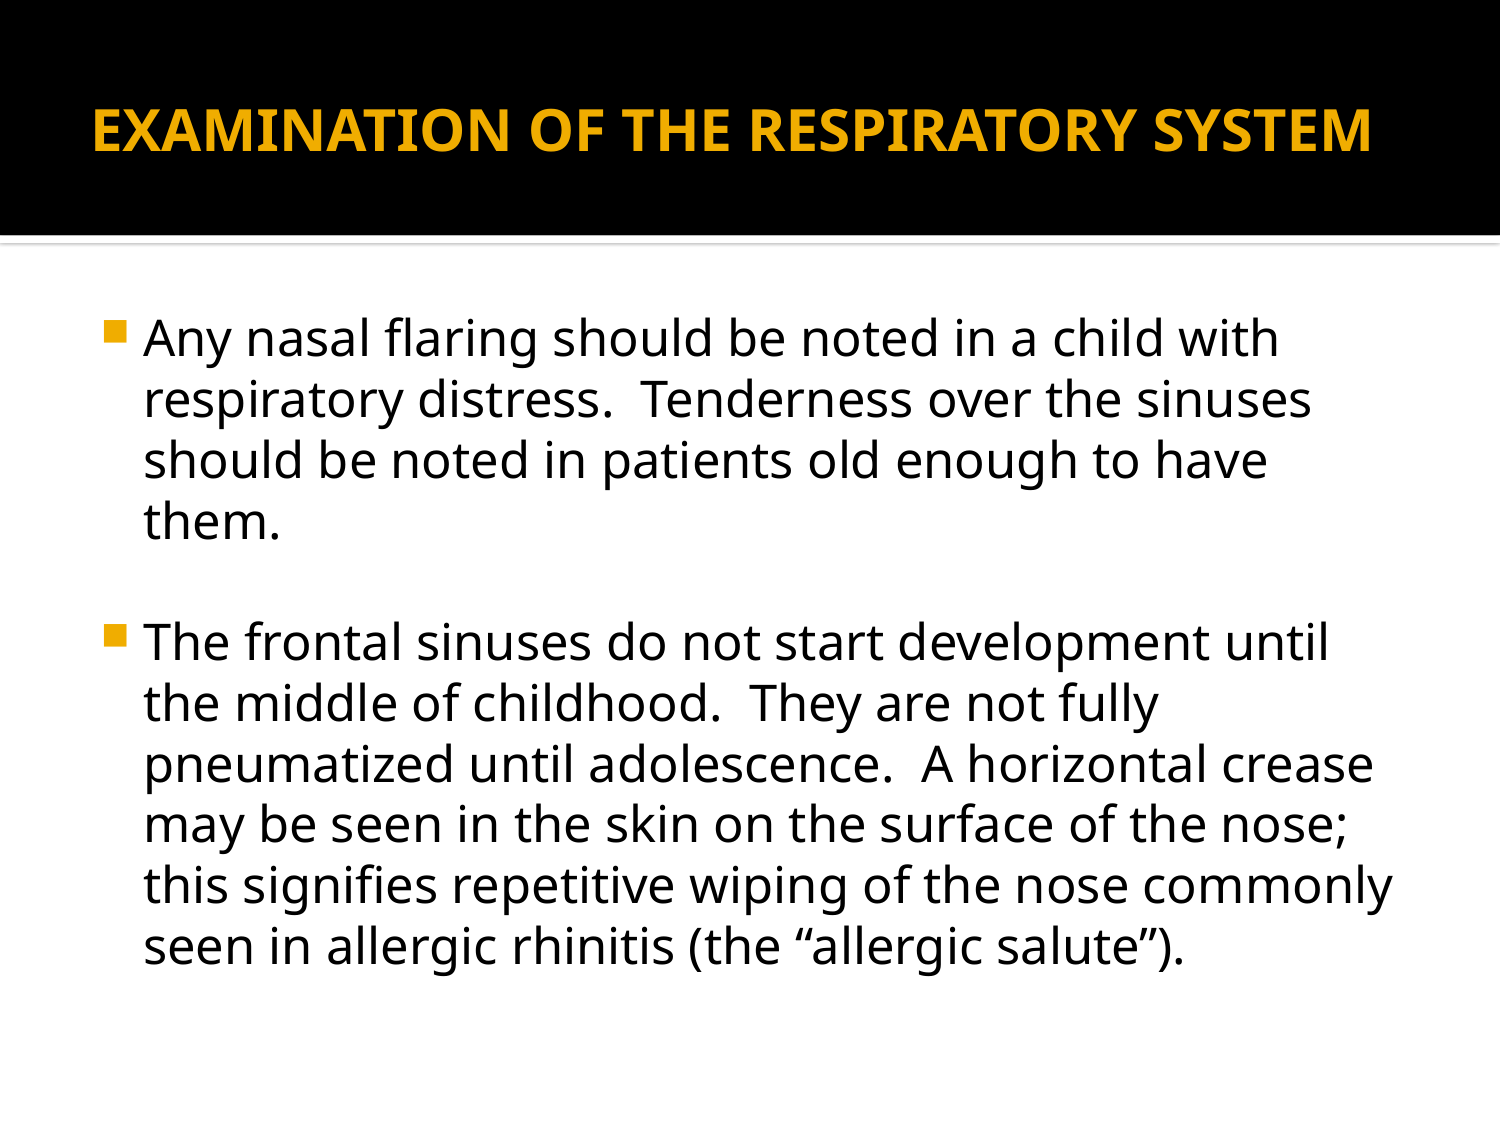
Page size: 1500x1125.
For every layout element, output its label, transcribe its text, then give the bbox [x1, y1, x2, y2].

list Any nasal flaring should be noted in a child with respiratory distress. Tenderness over the sinuses should be noted in patients old enough to have them. The frontal sinuses do not start development until the middle of childhood. They are not fully pneumatized until adolescence. A horizontal crease may be seen in the skin on the surface of the nose; this signifies repetitive wiping of the nose commonly seen in allergic rhinitis (the “allergic salute”). [75, 291, 1425, 1050]
title EXAMINATION OF THE RESPIRATORY SYSTEM [75, 25, 1425, 231]
